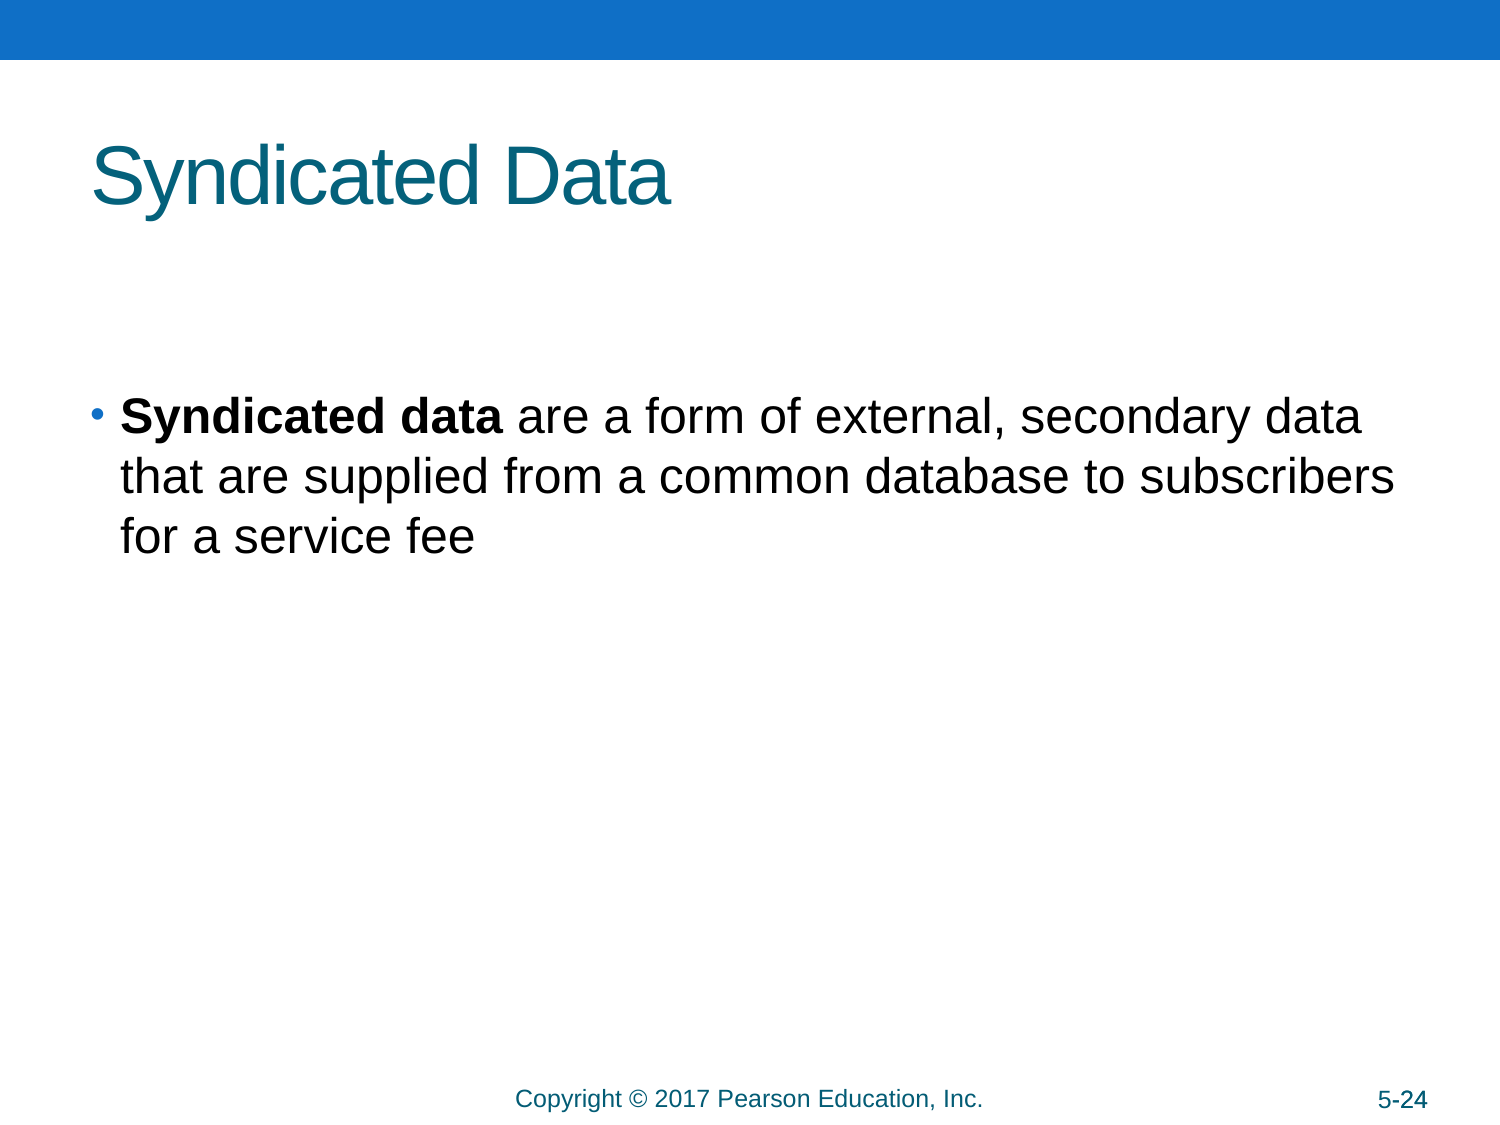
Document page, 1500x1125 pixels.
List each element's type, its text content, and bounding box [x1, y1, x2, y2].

list Syndicated data are a form of external, secondary data that are supplied from a common database to subscribers for a service fee [75, 376, 1425, 1125]
title Syndicated Data [75, 90, 1425, 253]
